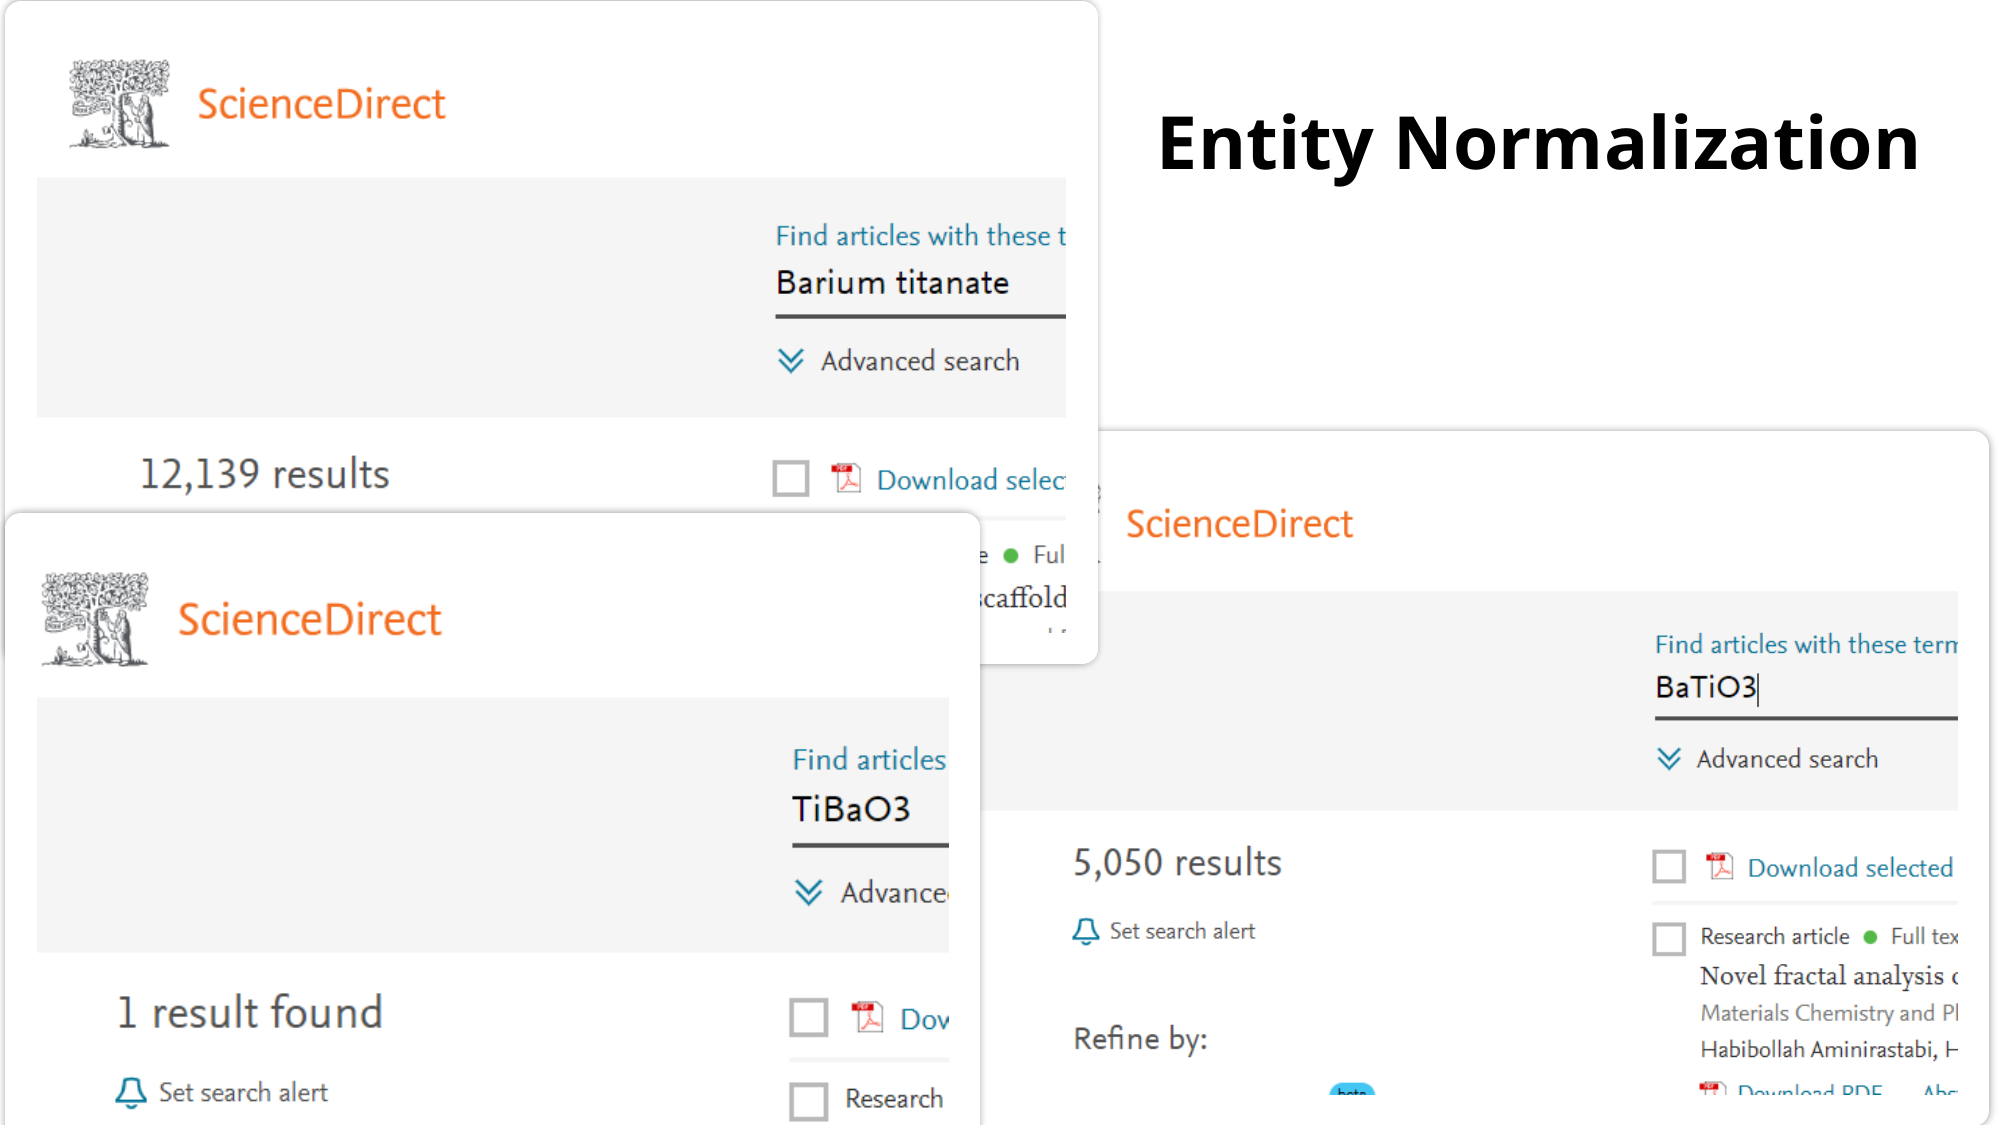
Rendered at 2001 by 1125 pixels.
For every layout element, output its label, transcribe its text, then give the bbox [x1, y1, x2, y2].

title Entity Normalization [1141, 74, 1958, 218]
picture [36, 32, 1958, 1125]
